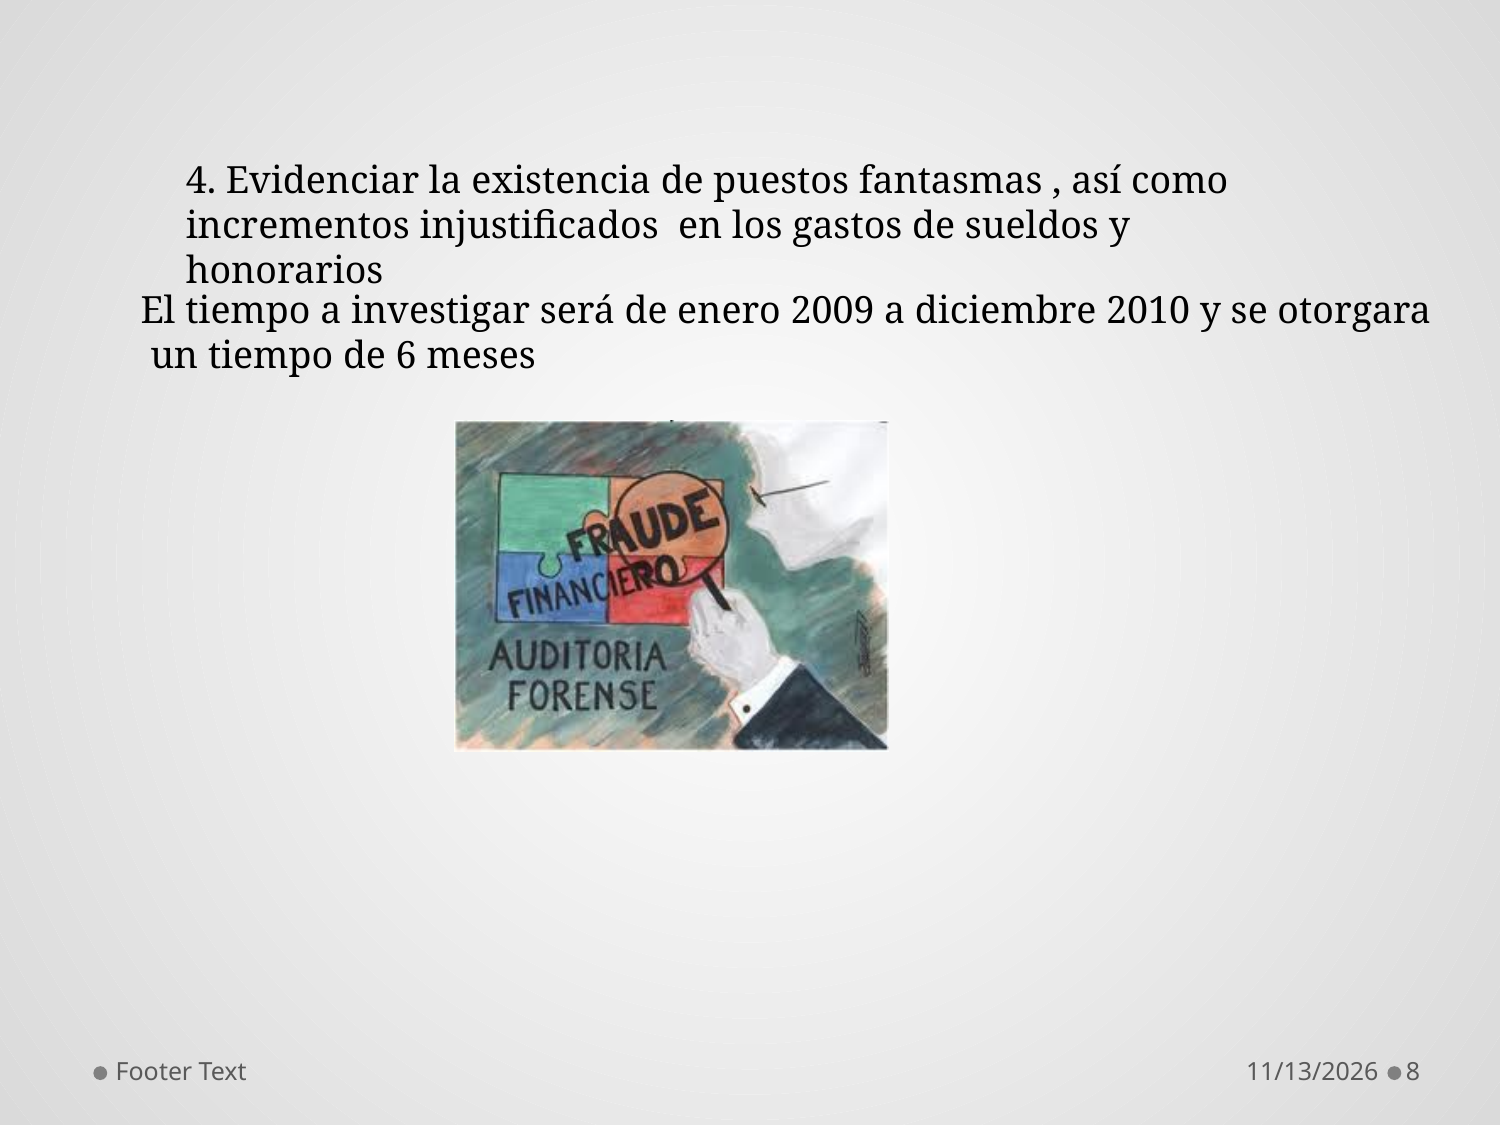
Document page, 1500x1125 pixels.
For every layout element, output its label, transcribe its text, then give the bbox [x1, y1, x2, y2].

text_box El tiempo a investigar será de enero 2009 a diciembre 2010 y se otorgara un tiempo de 6 meses [125, 278, 1448, 384]
picture [454, 420, 889, 752]
slide_number 8 [1401, 1042, 1494, 1103]
text_box 4. Evidenciar la existencia de puestos fantasmas , así como incrementos injustificados en los gastos de sueldos y honorarios [171, 148, 1353, 278]
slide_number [1043, 1042, 1386, 1103]
footer Footer Text [108, 1042, 576, 1103]
